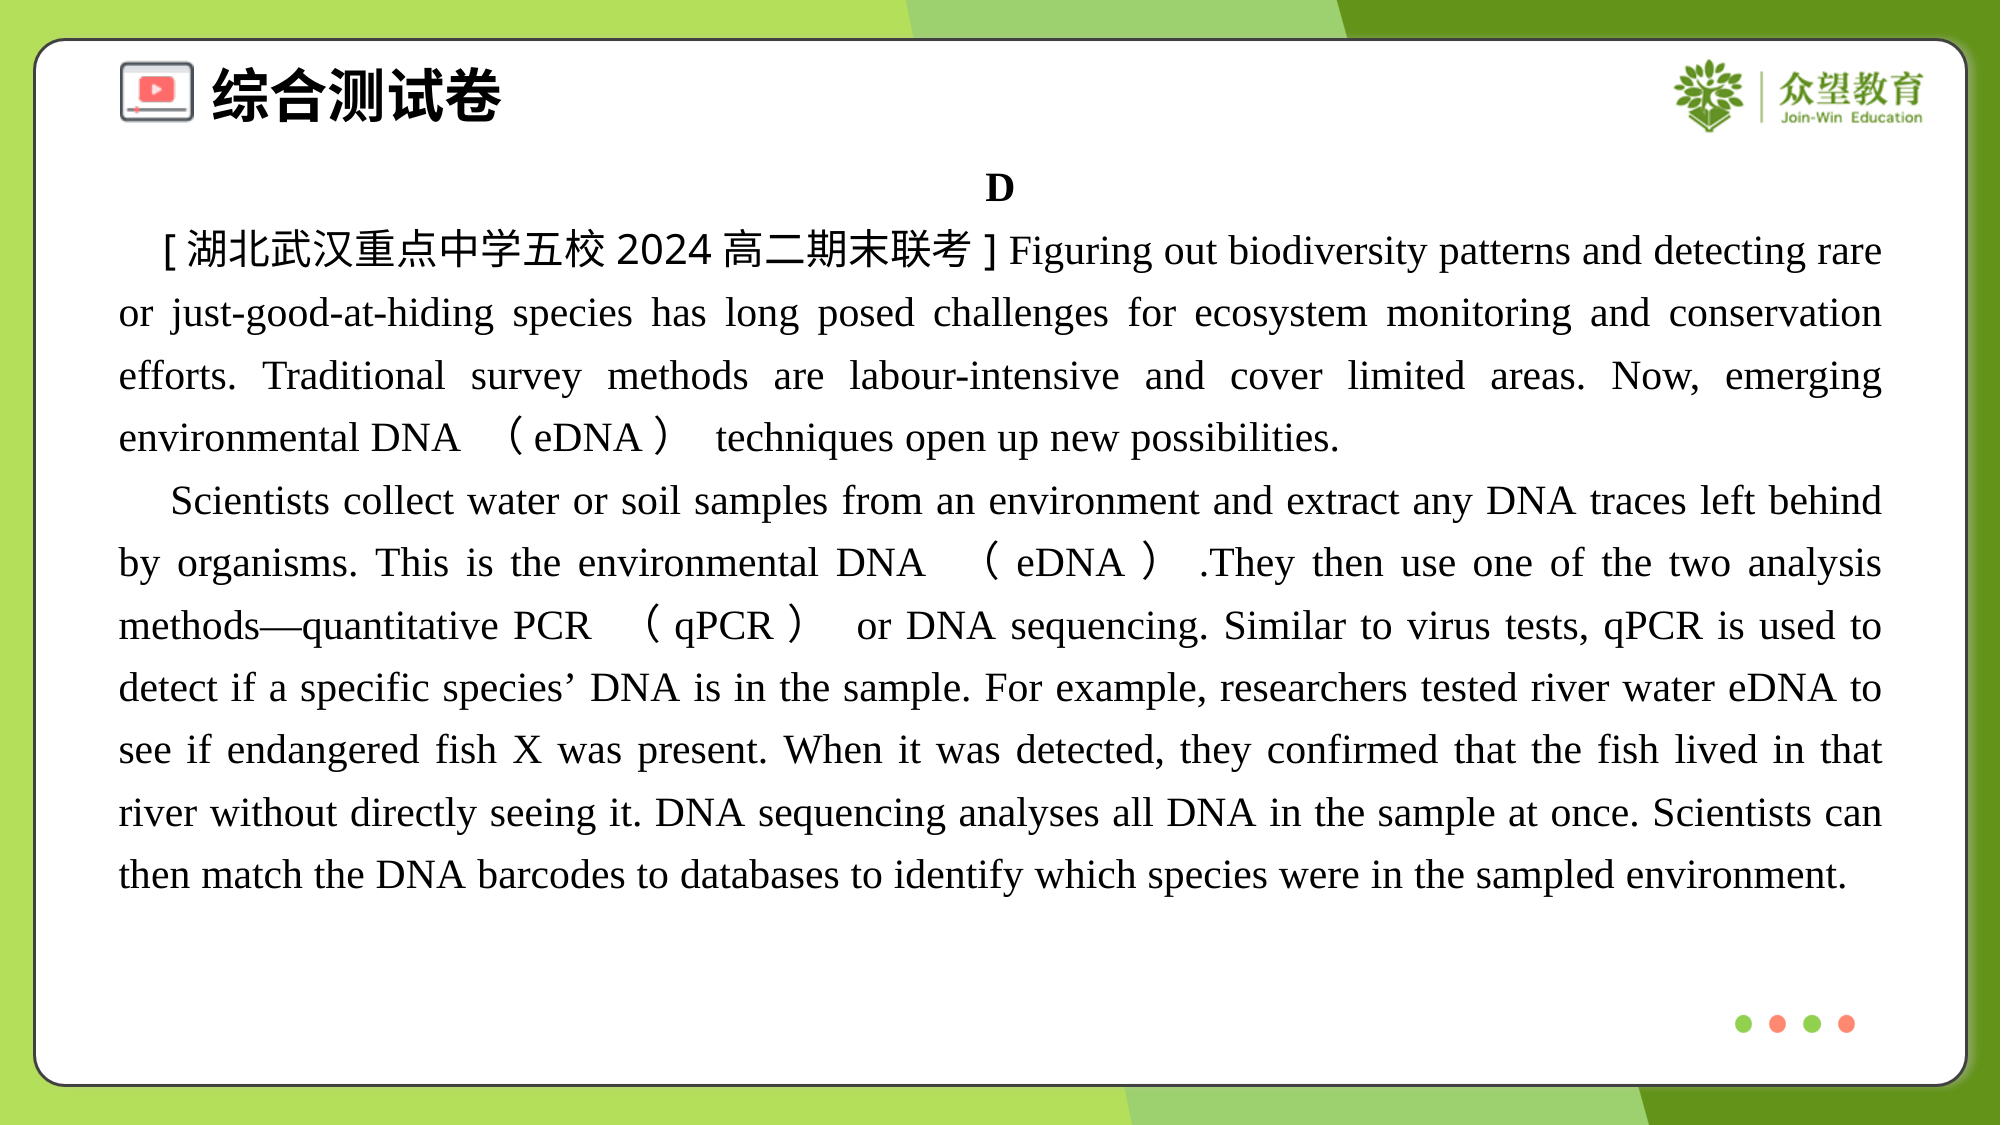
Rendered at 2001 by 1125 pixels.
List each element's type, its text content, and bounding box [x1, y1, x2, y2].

picture [0, 0, 2000, 1125]
text_box D [湖北武汉重点中学五校2024高二期末联考] Figuring out biodiversity patterns and detecting rare or just-good-at-hiding species has long posed challenges for ecosystem monitoring and conservation efforts. Traditional survey methods are labour-intensive and cover limited areas. Now, emerging environmental DNA （eDNA） techniques open up new possibilities. Scientists collect water or soil samples from an environment and extract any DNA traces left behind by organisms. This is the environmental DNA （eDNA）.They then use one of the two analysis methods—quantitative PCR （qPCR） or DNA sequencing. Similar to virus tests, qPCR is used to detect if a specific species’ DNA is in the sample. For example, researchers tested river water eDNA to see if endangered fish X was present. When it was detected, they confirmed that the fish lived in that river without directly seeing it. DNA sequencing analyses all DNA in the sample at once. Scientists can then match the DNA barcodes to databases to identify which species were in the sampled environment. [118, 147, 1883, 961]
